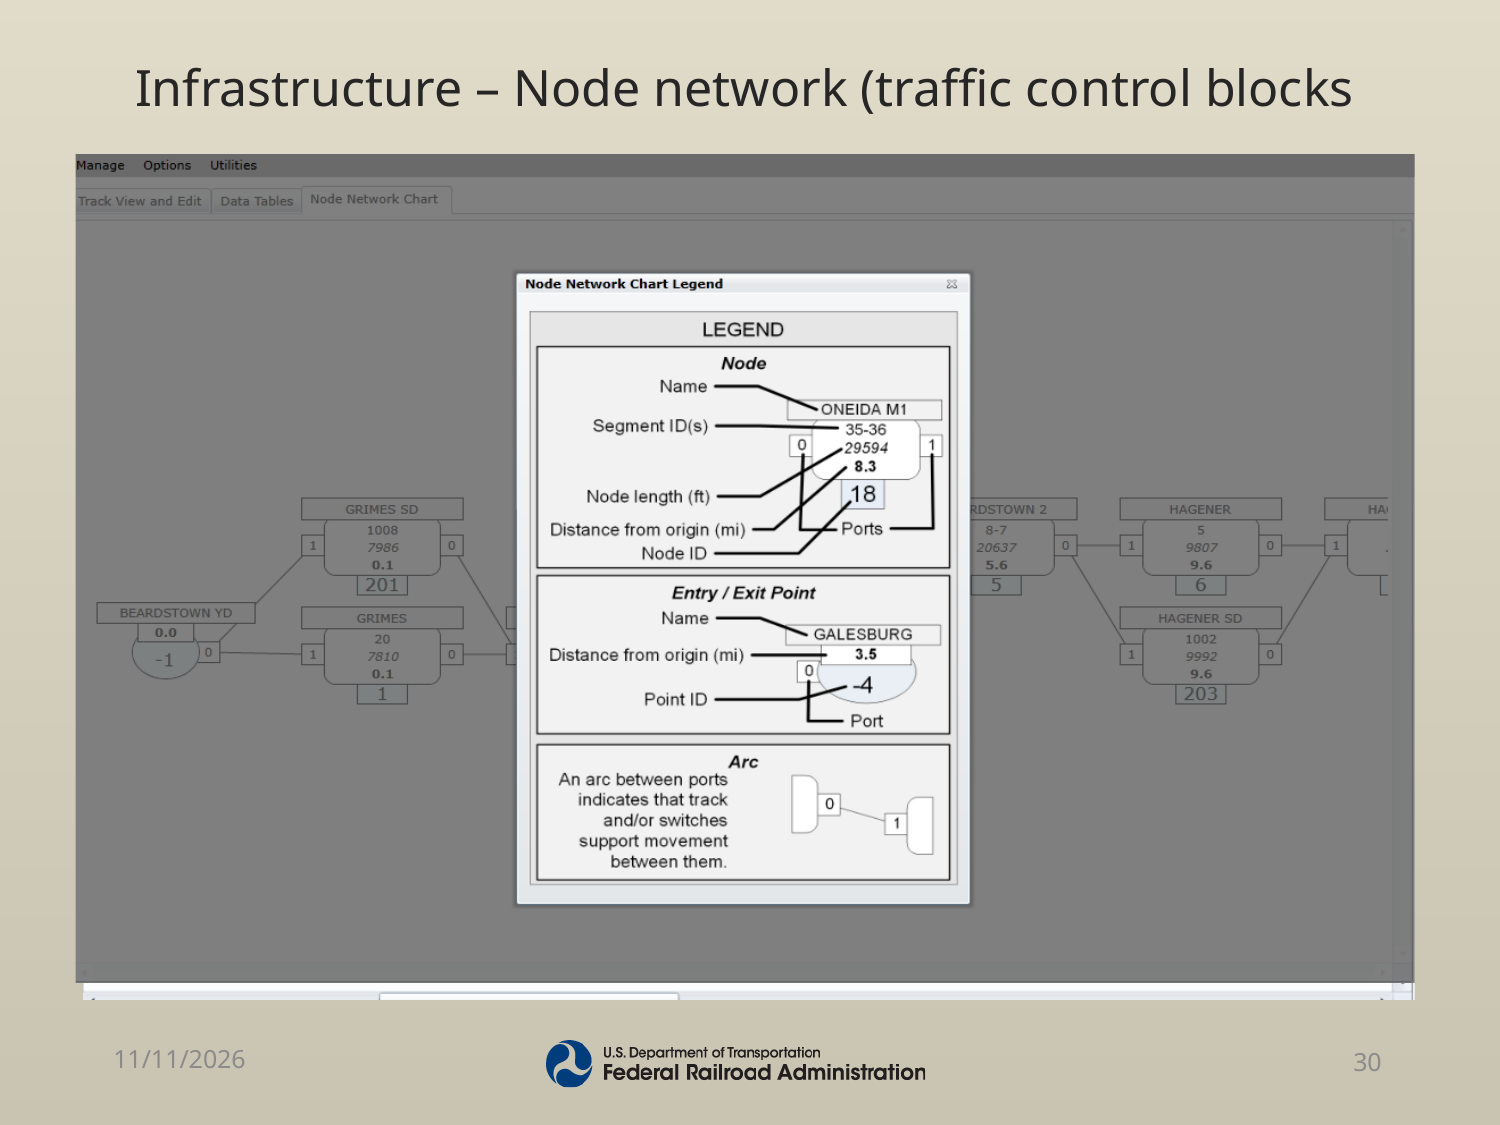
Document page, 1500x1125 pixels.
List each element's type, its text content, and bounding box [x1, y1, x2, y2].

picture [526, 1035, 926, 1088]
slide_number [98, 1031, 436, 1091]
title Infrastructure – Node network (traffic control blocks [120, 27, 1380, 152]
picture [75, 153, 1415, 1001]
slide_number 30 [1059, 1044, 1397, 1094]
